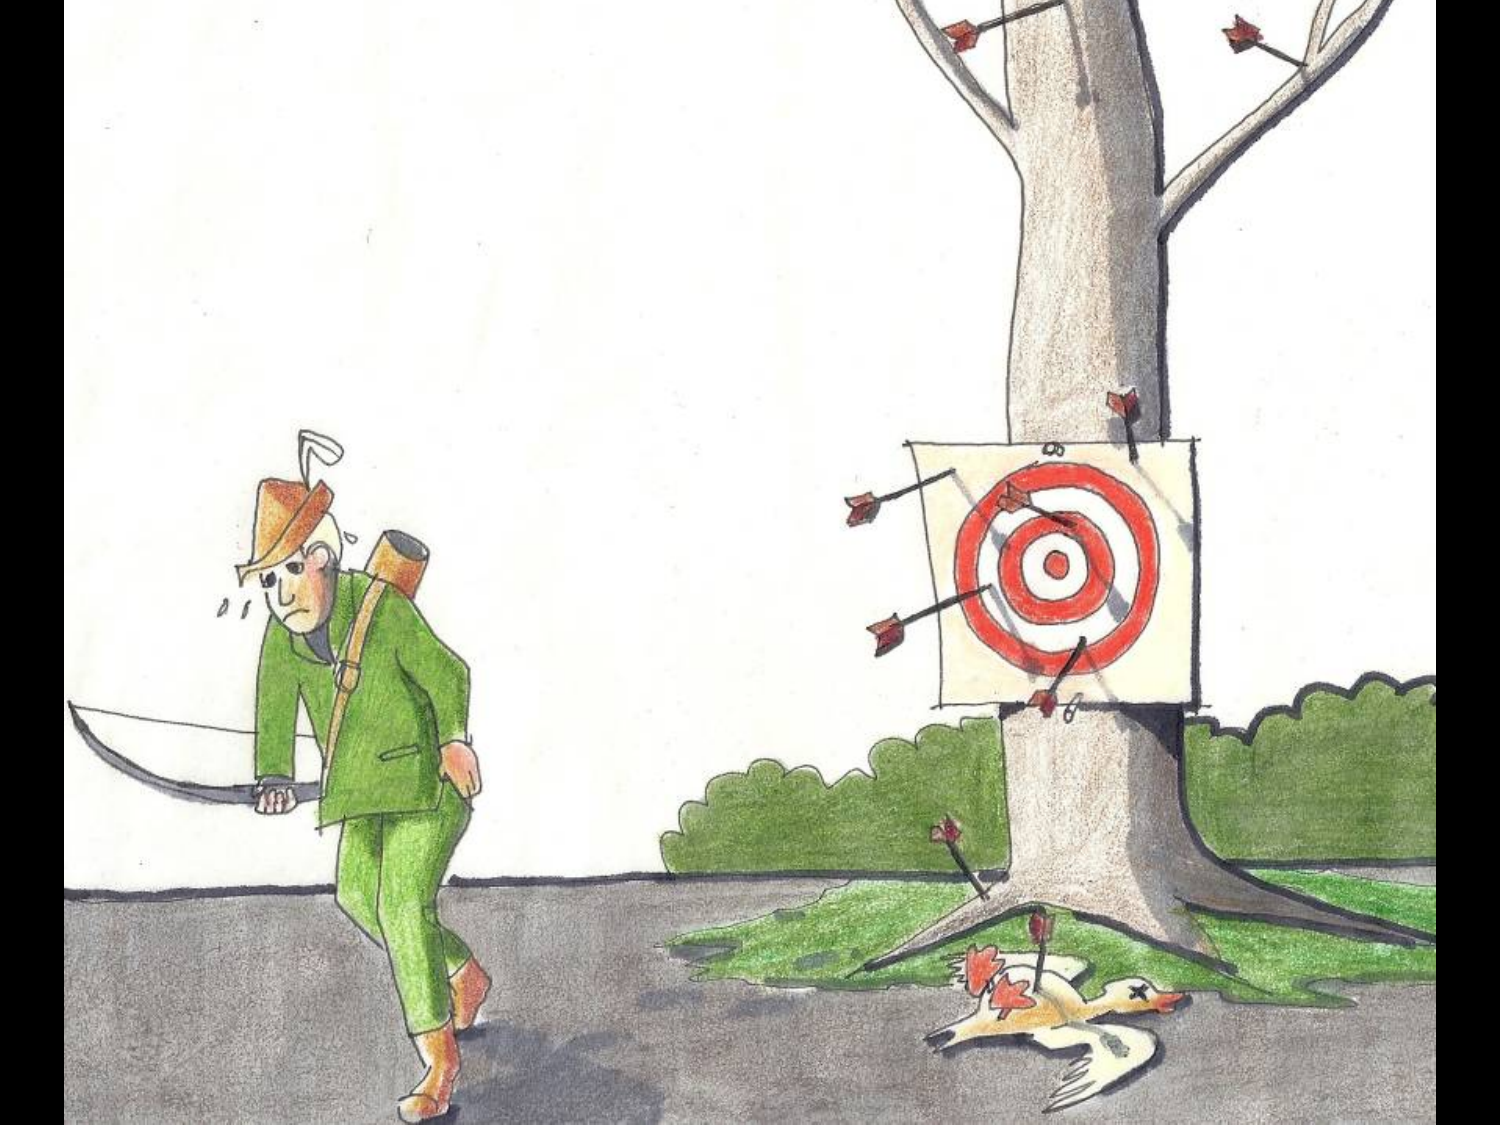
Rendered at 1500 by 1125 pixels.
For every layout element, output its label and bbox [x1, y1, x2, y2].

list [64, 0, 1436, 1125]
